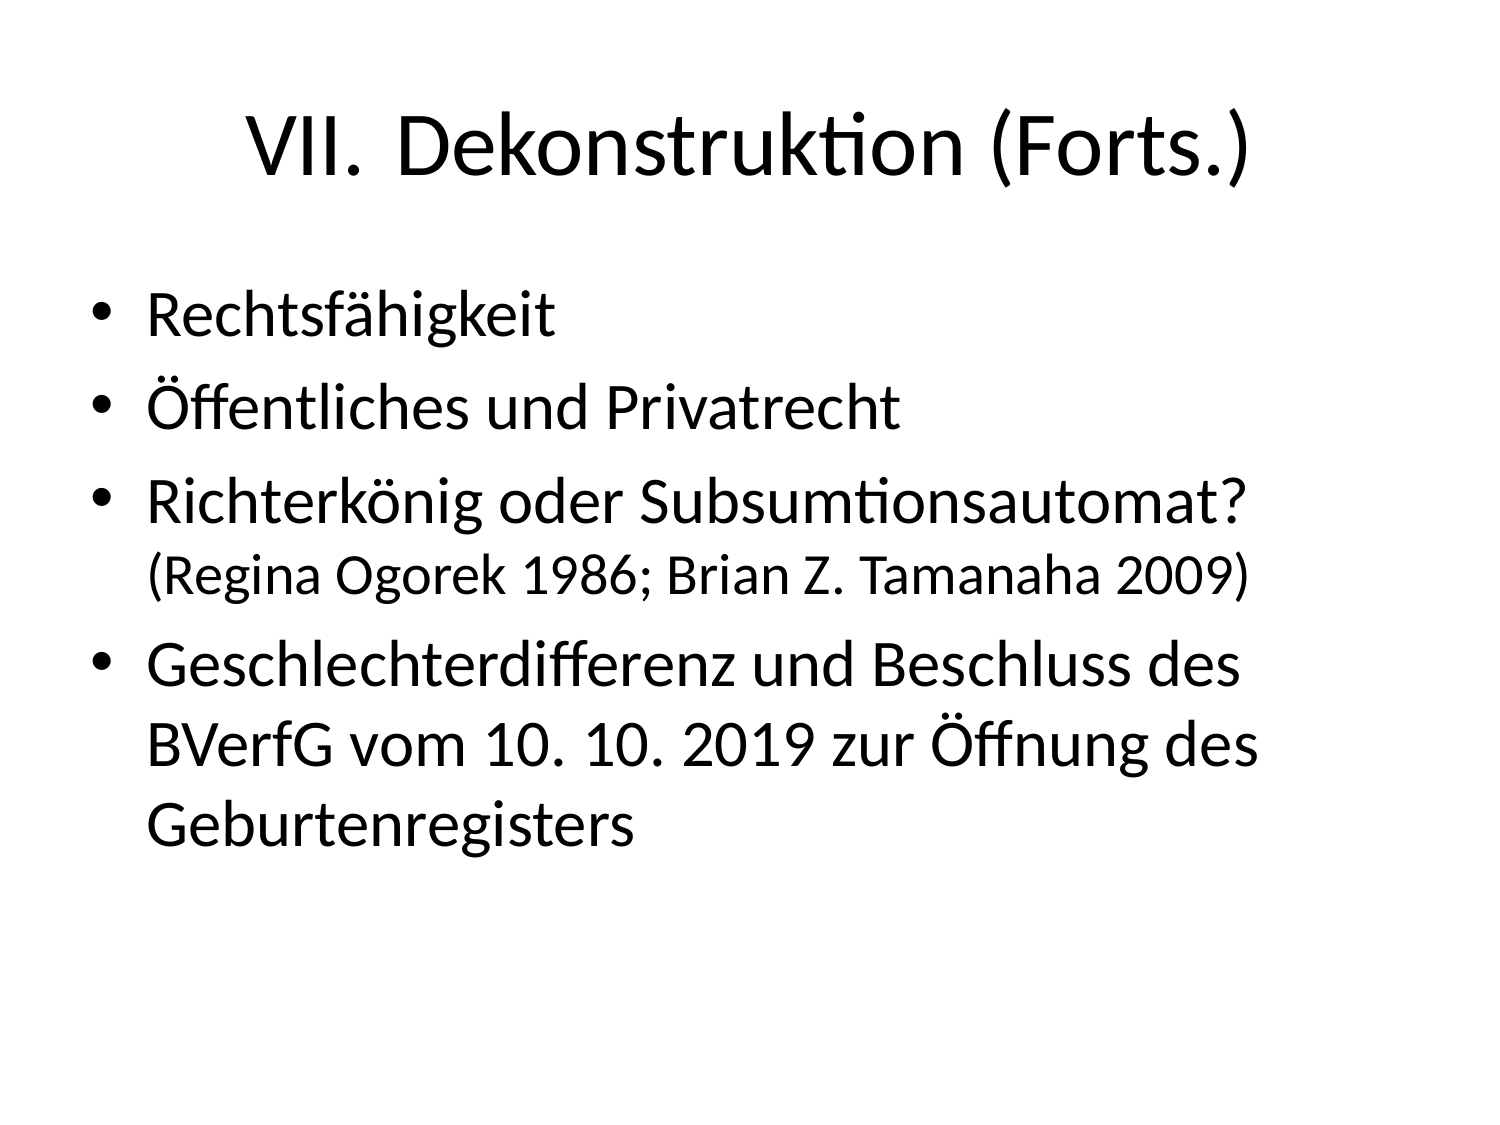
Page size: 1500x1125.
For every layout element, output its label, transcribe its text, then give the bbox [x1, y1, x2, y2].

list Rechtsfähigkeit Öffentliches und Privatrecht Richterkönig oder Subsumtionsautomat? (Regina Ogorek 1986; Brian Z. Tamanaha 2009) Geschlechterdifferenz und Beschluss des BVerfG vom 10. 10. 2019 zur Öffnung des Geburtenregisters [75, 262, 1425, 1005]
title VII. Dekonstruktion (Forts.) [75, 45, 1425, 233]
